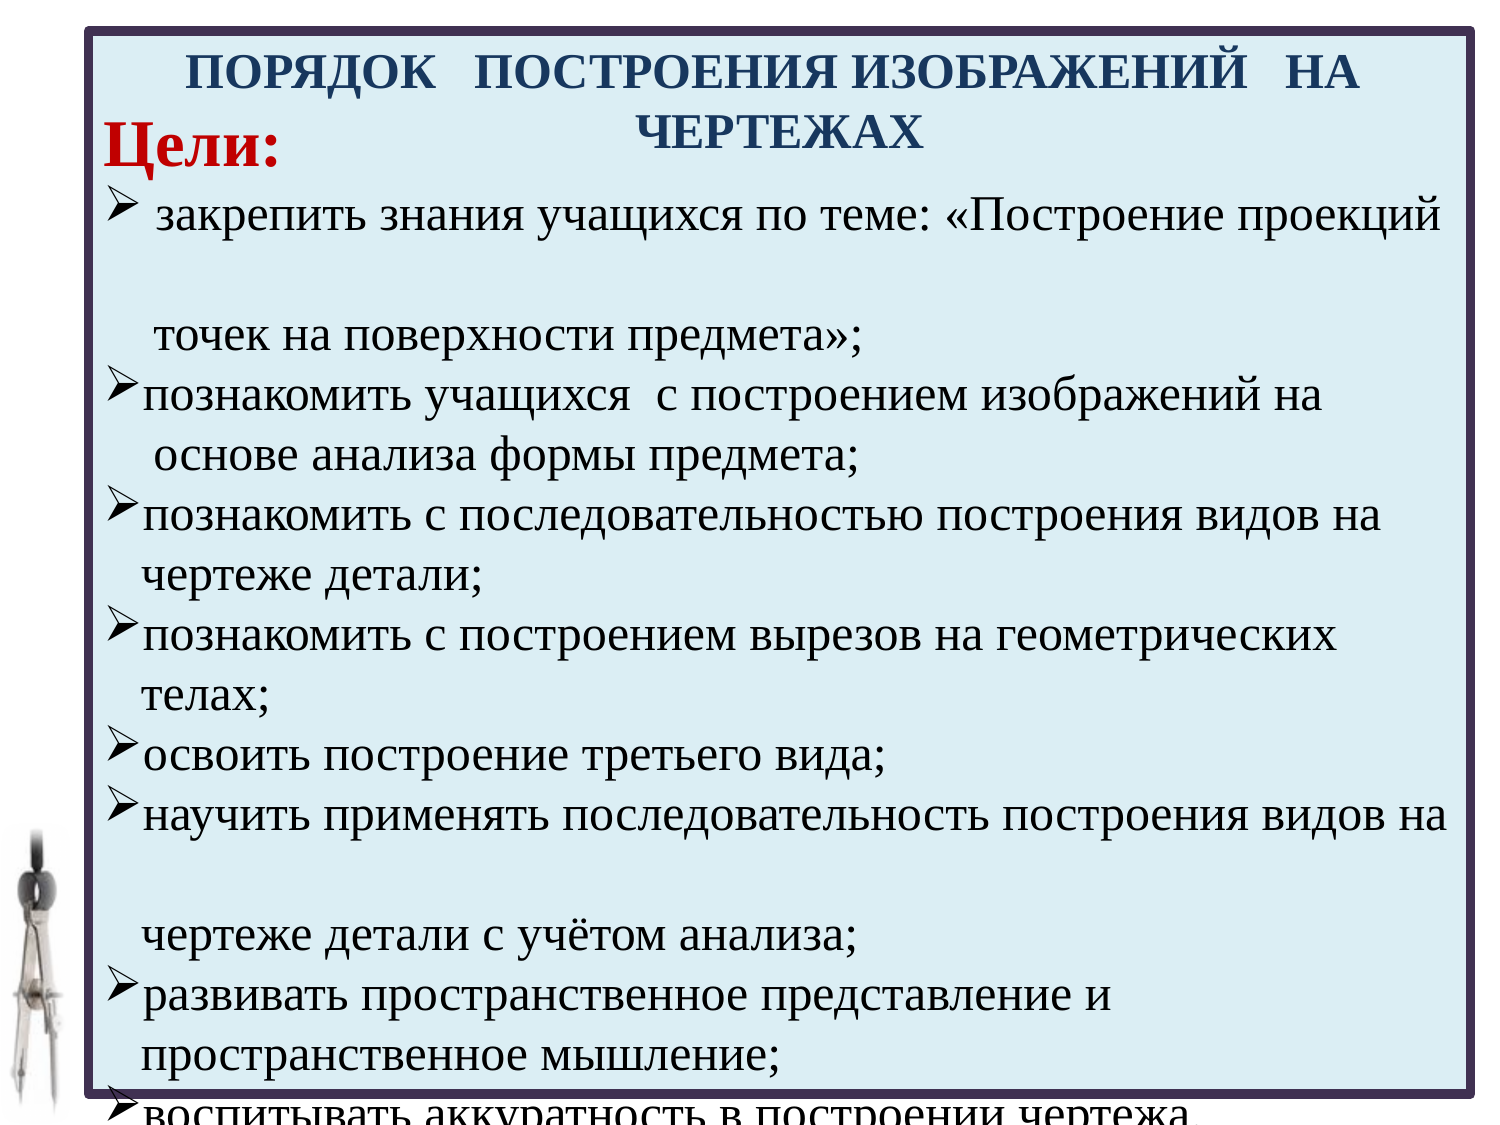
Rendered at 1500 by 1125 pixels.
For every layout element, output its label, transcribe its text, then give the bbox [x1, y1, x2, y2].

picture [0, 822, 72, 1125]
text_box Цели: закрепить знания учащихся по теме: «Построение проекций точек на поверхности предмета»; познакомить учащихся с построением изображений на основе анализа формы предмета; познакомить с последовательностью построения видов на чертеже детали; познакомить с построением вырезов на геометрических телах; освоить построение третьего вида; научить применять последовательность построения видов на чертеже детали с учётом анализа; развивать пространственное представление и пространственное мышление; воспитывать аккуратность в построении чертежа. [86, 29, 1473, 1096]
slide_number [76, 1042, 425, 1103]
text_box ПОРЯДОК ПОСТРОЕНИЯ ИЗОБРАЖЕНИЙ НА ЧЕРТЕЖАХ [100, 30, 1459, 166]
